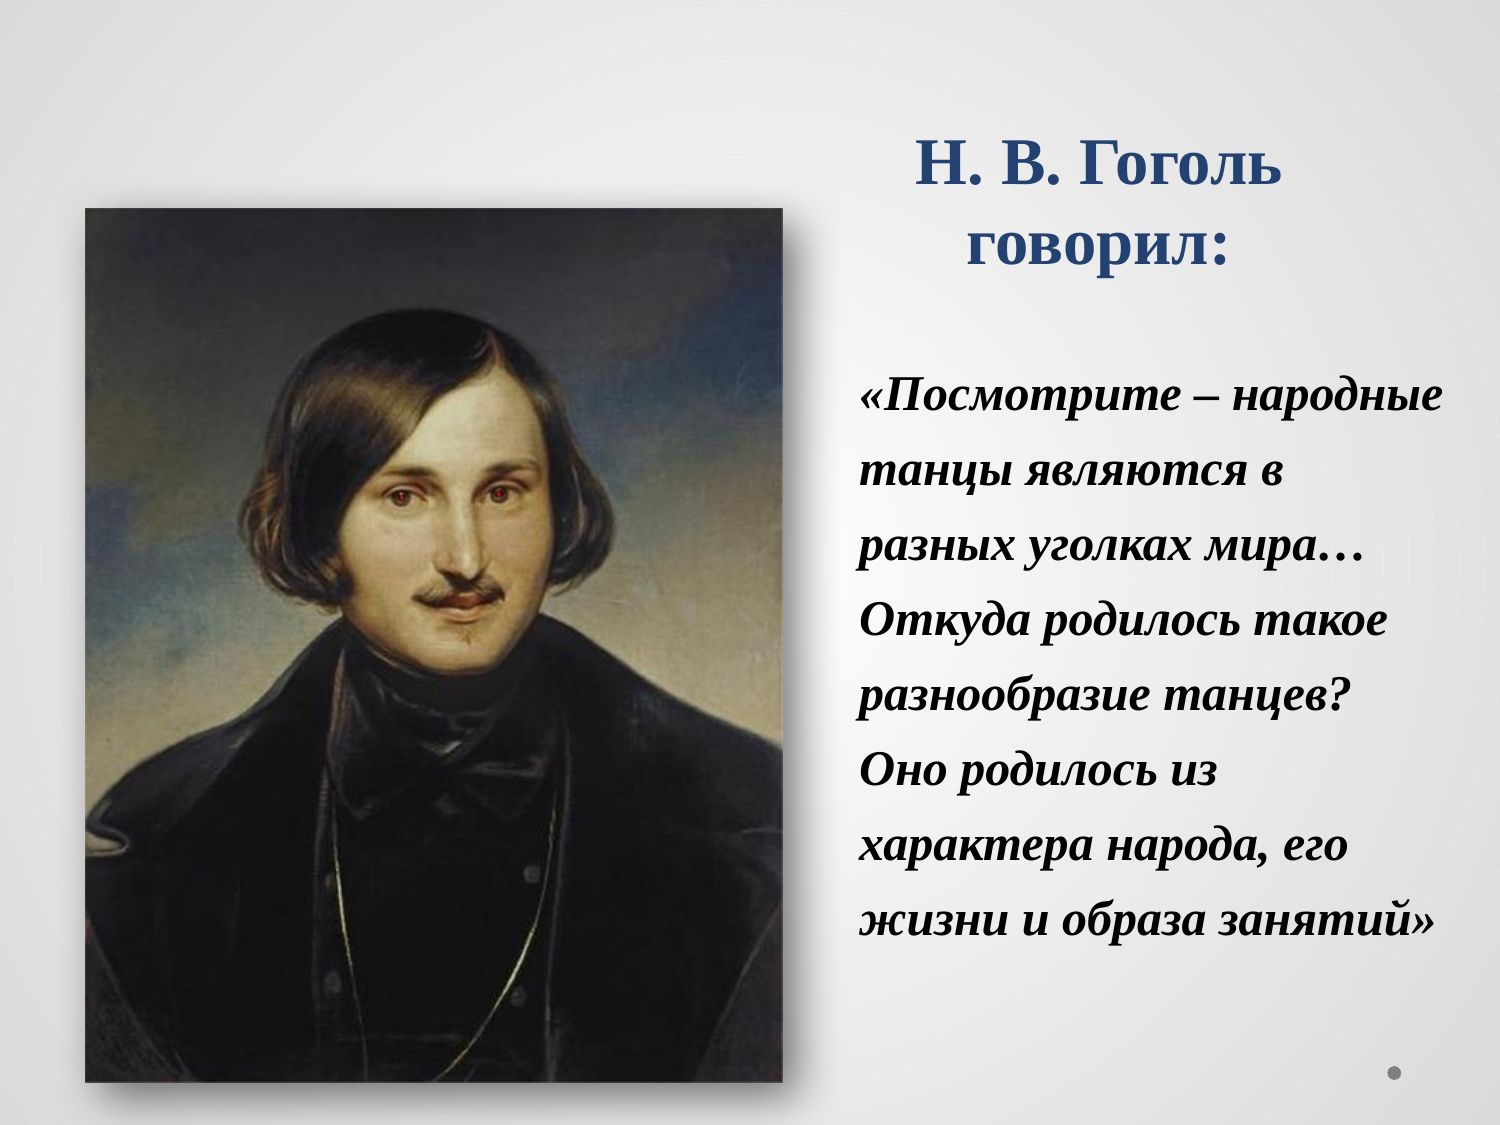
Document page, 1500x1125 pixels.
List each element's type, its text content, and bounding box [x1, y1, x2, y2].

text_box «Посмотрите – народные танцы являются в разных уголках мира… Откуда родилось такое разнообразие танцев? Оно родилось из характера народа, его жизни и образа занятий» [844, 338, 1463, 1059]
text_box Н. В. Гоголь говорил: [785, 131, 1480, 285]
picture [85, 207, 783, 1084]
